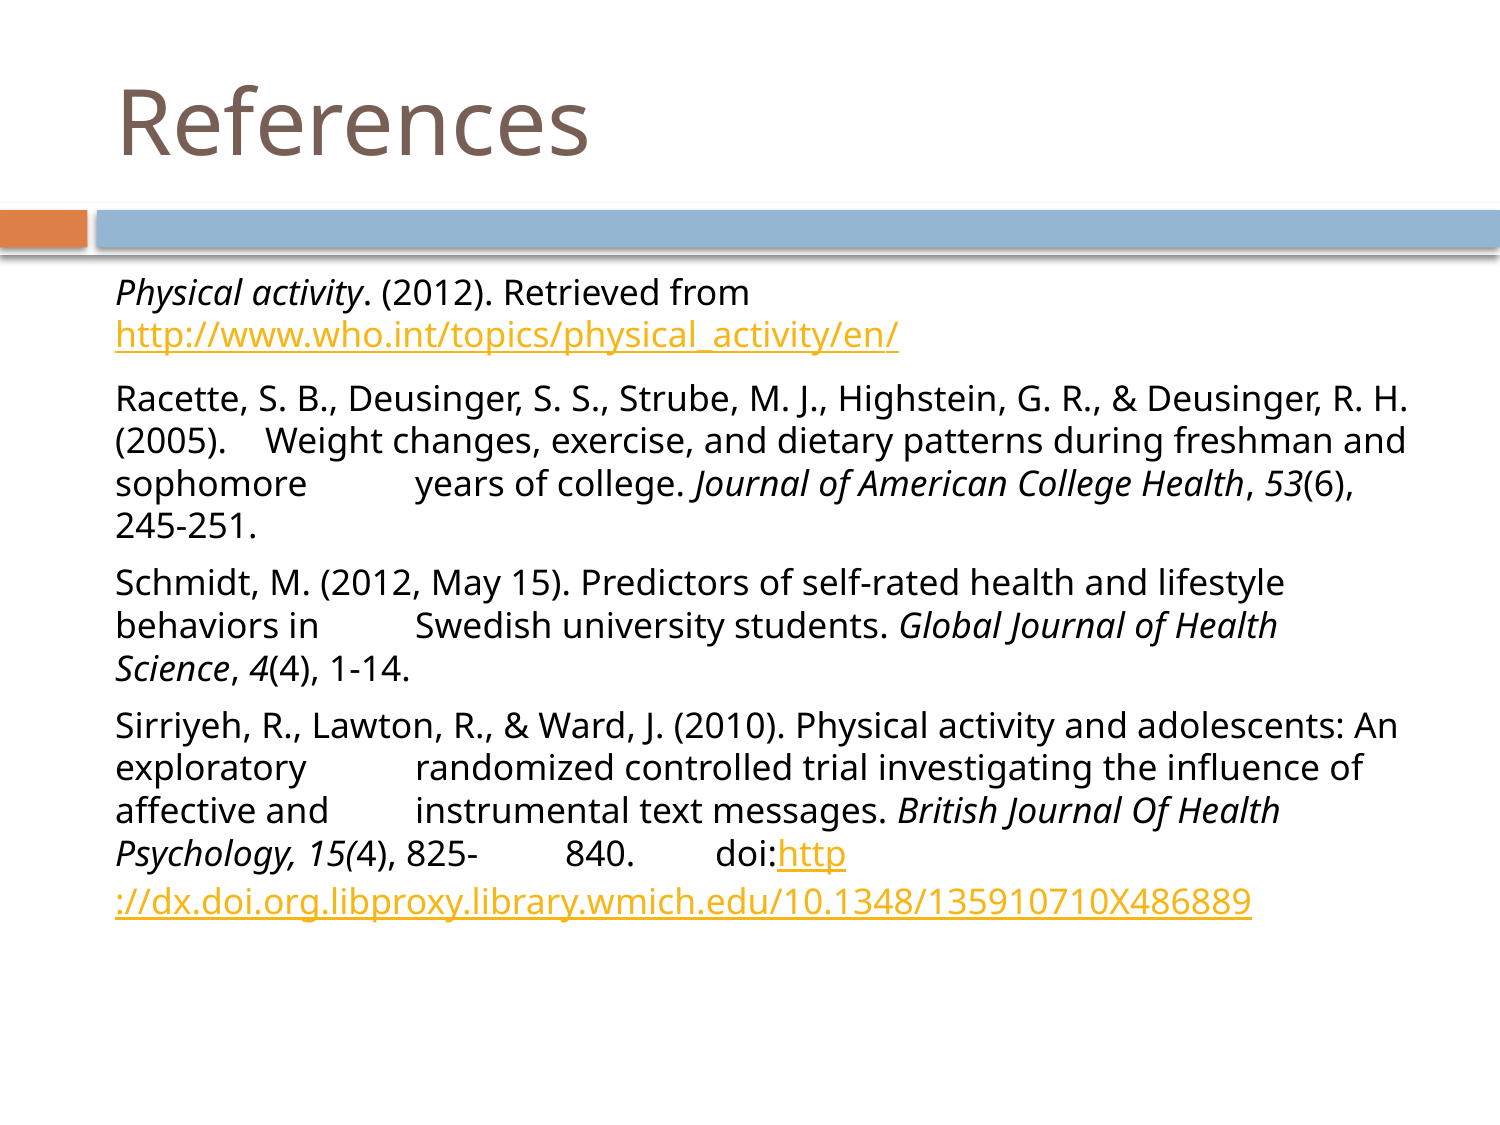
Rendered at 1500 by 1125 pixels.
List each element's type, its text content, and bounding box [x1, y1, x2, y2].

list Physical activity. (2012). Retrieved from http://www.who.int/topics/physical_activity/en/ Racette, S. B., Deusinger, S. S., Strube, M. J., Highstein, G. R., & Deusinger, R. H. (2005). Weight changes, exercise, and dietary patterns during freshman and sophomore years of college. Journal of American College Health, 53(6), 245-251. Schmidt, M. (2012, May 15). Predictors of self-rated health and lifestyle behaviors in Swedish university students. Global Journal of Health Science, 4(4), 1-14. Sirriyeh, R., Lawton, R., & Ward, J. (2010). Physical activity and adolescents: An exploratory randomized controlled trial investigating the influence of affective and instrumental text messages. British Journal Of Health Psychology, 15(4), 825- 840. doi:http://dx.doi.org.libproxy.library.wmich.edu/10.1348/135910710X486889 [100, 262, 1438, 1000]
title References [100, 37, 1438, 200]
